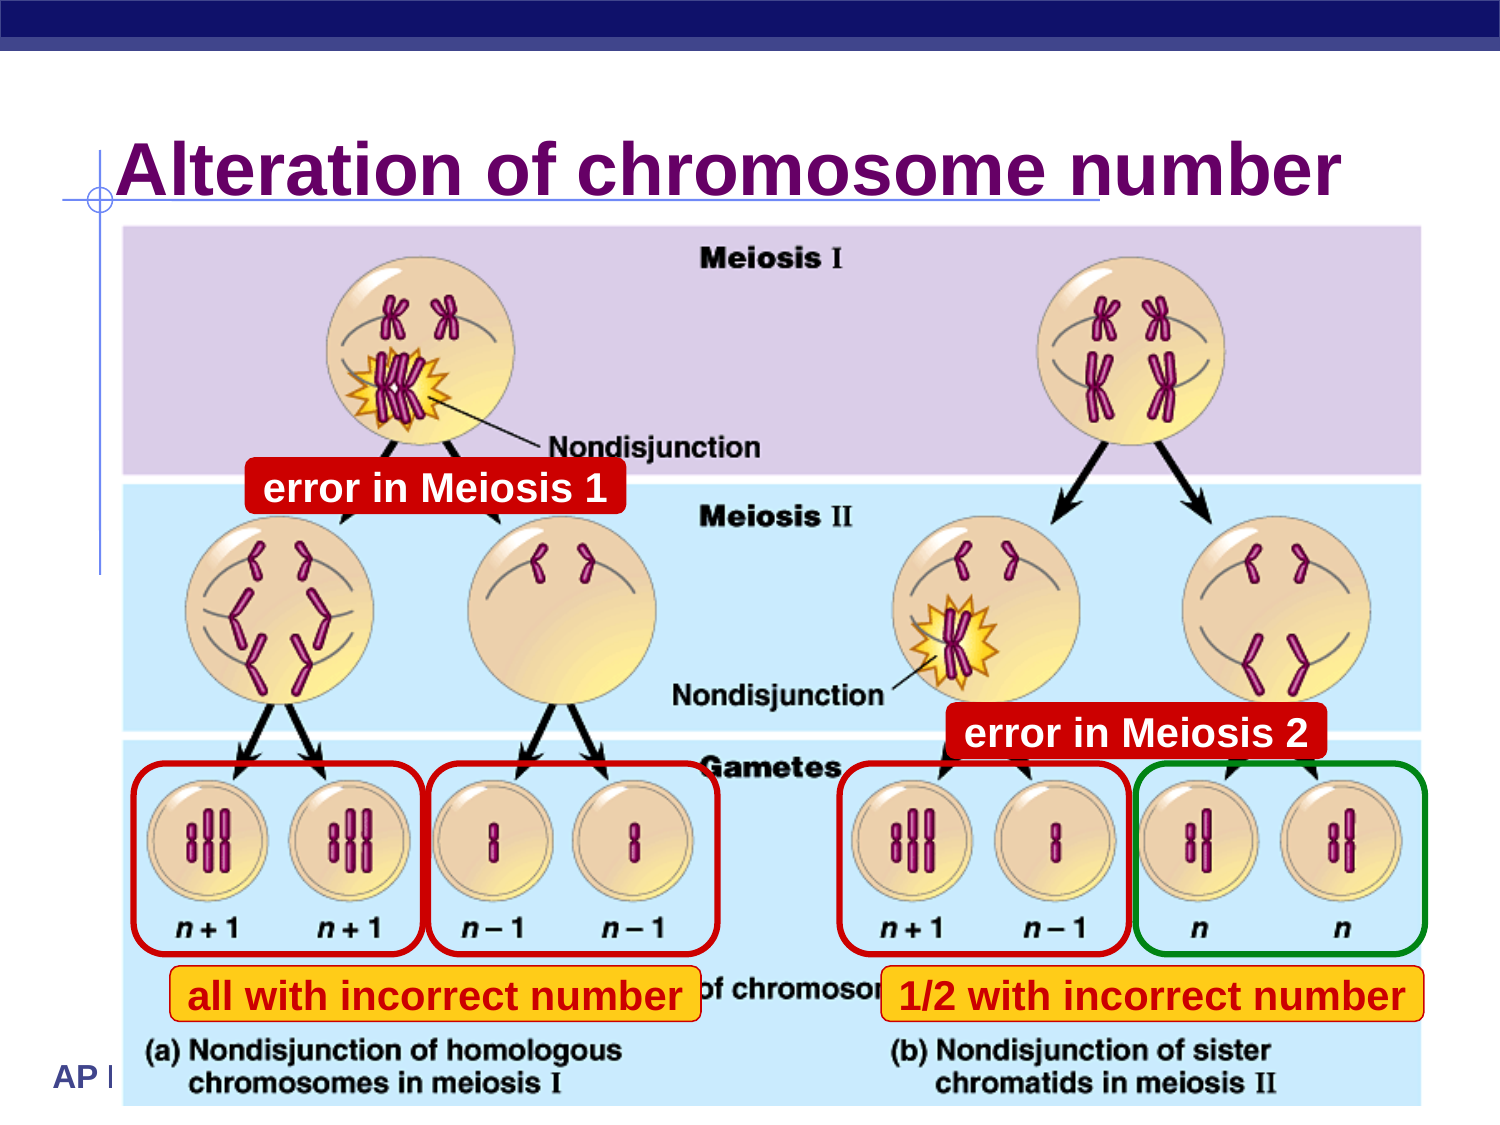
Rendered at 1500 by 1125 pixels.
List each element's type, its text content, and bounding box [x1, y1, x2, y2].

picture [112, 212, 1438, 1106]
title Alteration of chromosome number [99, 112, 1375, 238]
